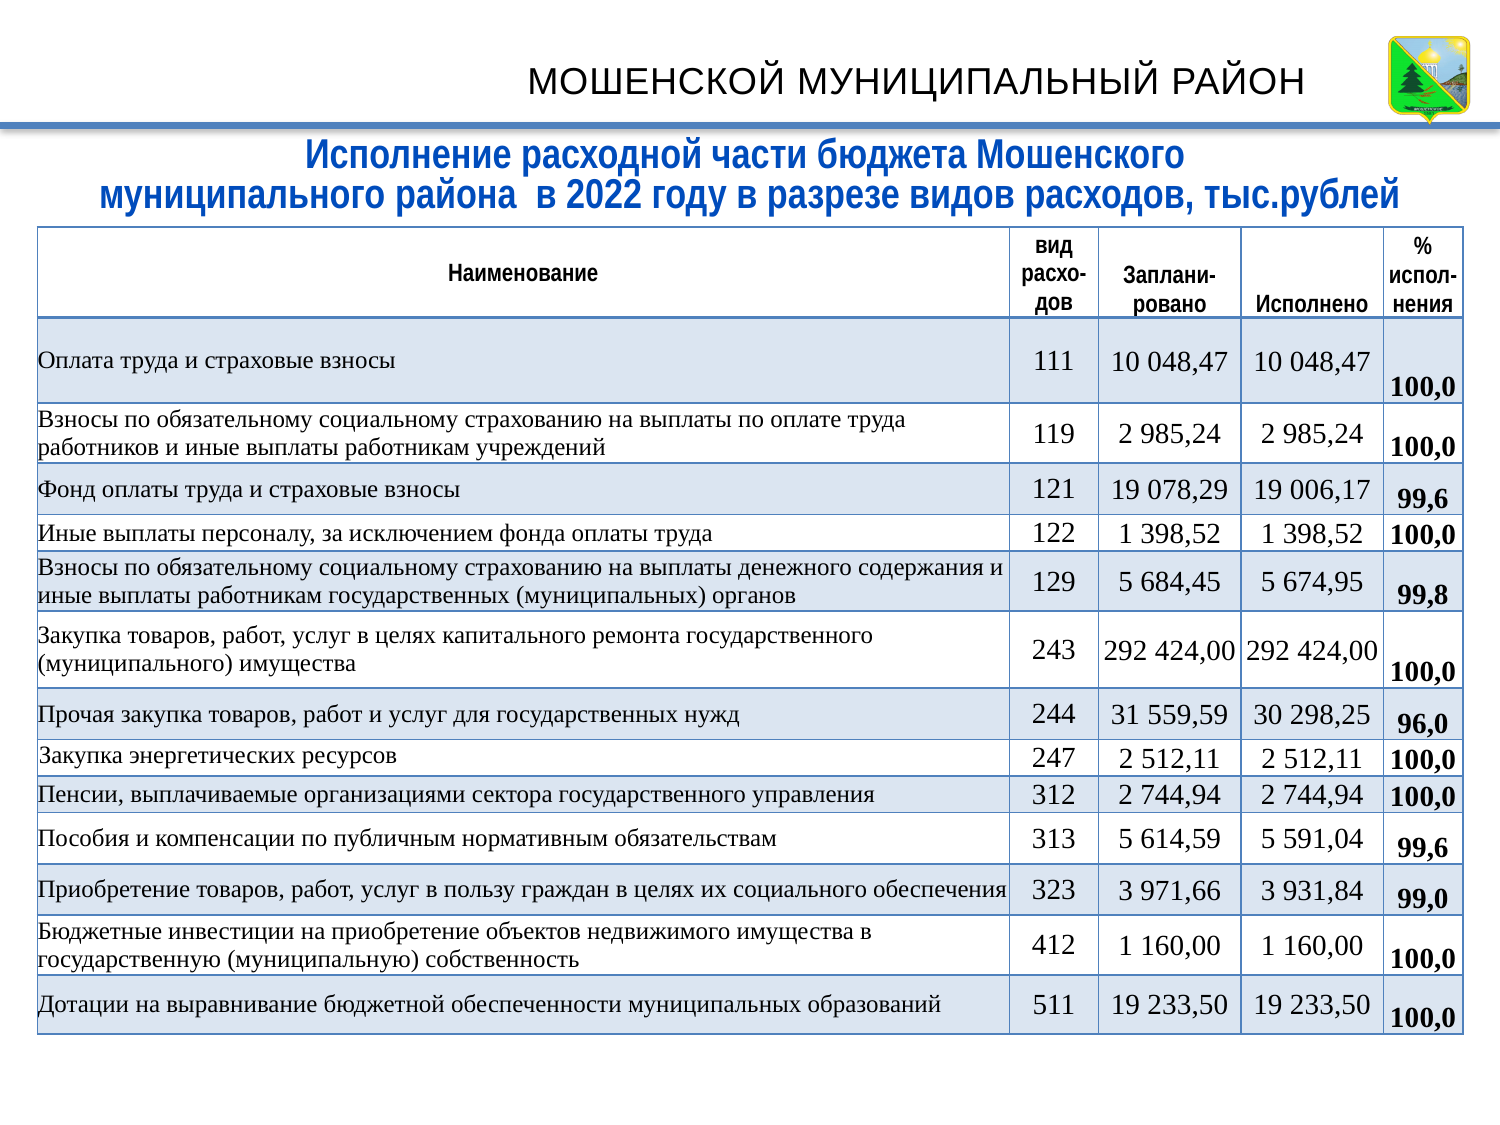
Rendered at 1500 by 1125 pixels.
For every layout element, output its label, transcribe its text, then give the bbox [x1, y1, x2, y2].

table_cell 99,0 [1384, 865, 1462, 914]
table_cell 1 398,52 [1242, 515, 1383, 550]
table_header вид расхо-дов [1010, 228, 1098, 316]
table_cell 19 233,50 [1242, 976, 1383, 1033]
table_cell 313 [1010, 813, 1098, 863]
table_cell 1 398,52 [1099, 515, 1240, 550]
table_cell 129 [1010, 552, 1098, 610]
table_cell 111 [1010, 319, 1098, 402]
table_cell Оплата труда и страховые взносы [38, 319, 1009, 402]
table_cell 243 [1010, 612, 1098, 687]
table_header Заплани-ровано [1099, 228, 1240, 316]
table_cell Бюджетные инвестиции на приобретение объектов недвижимого имущества в государственную (муниципальную) собственность [38, 916, 1009, 974]
picture [1387, 34, 1471, 126]
table_cell 511 [1010, 976, 1098, 1033]
table_cell Пенсии, выплачиваемые организациями сектора государственного управления [38, 777, 1009, 812]
table_cell 100,0 [1384, 319, 1462, 402]
table_cell 323 [1010, 865, 1098, 914]
table_cell 5 684,45 [1099, 552, 1240, 610]
table_cell 3 971,66 [1099, 865, 1240, 914]
table_cell 312 [1010, 777, 1098, 812]
table_cell 100,0 [1384, 916, 1462, 974]
table_cell 100,0 [1384, 404, 1462, 462]
table_cell 100,0 [1384, 976, 1462, 1033]
table_cell Взносы по обязательному социальному страхованию на выплаты денежного содержания и иные выплаты работникам государственных (муниципальных) органов [38, 552, 1009, 610]
table_cell 292 424,00 [1099, 612, 1240, 687]
table_header Исполнено [1242, 228, 1383, 316]
table_cell Дотации на выравнивание бюджетной обеспеченности муниципальных образований [38, 976, 1009, 1033]
table_cell 244 [1010, 689, 1098, 739]
table_cell Взносы по обязательному социальному страхованию на выплаты по оплате труда работников и иные выплаты работникам учреждений [38, 404, 1009, 462]
table_cell 31 559,59 [1099, 689, 1240, 739]
table_cell 2 744,94 [1242, 777, 1383, 812]
table_cell 100,0 [1384, 515, 1462, 550]
table_cell 100,0 [1384, 740, 1462, 775]
table_cell 119 [1010, 404, 1098, 462]
table_cell 5 674,95 [1242, 552, 1383, 610]
table_cell 3 931,84 [1242, 865, 1383, 914]
table_cell 30 298,25 [1242, 689, 1383, 739]
table_cell Пособия и компенсации по публичным нормативным обязательствам [38, 813, 1009, 863]
table_cell 2 985,24 [1242, 404, 1383, 462]
table_header % испол-нения [1384, 228, 1462, 316]
table_cell 19 006,17 [1242, 464, 1383, 514]
text_box МОШЕНСКОЙ МУНИЦИПАЛЬНЫЙ РАЙОН [512, 49, 1382, 110]
table_cell 10 048,47 [1242, 319, 1383, 402]
table_cell 96,0 [1384, 689, 1462, 739]
table_cell 292 424,00 [1242, 612, 1383, 687]
table_cell 412 [1010, 916, 1098, 974]
table_cell 1 160,00 [1099, 916, 1240, 974]
table_cell 1 160,00 [1242, 916, 1383, 974]
table_cell Приобретение товаров, работ, услуг в пользу граждан в целях их социального обеспечения [38, 865, 1009, 914]
table_cell 100,0 [1384, 612, 1462, 687]
table_cell 10 048,47 [1099, 319, 1240, 402]
table_cell 19 078,29 [1099, 464, 1240, 514]
table_cell 2 512,11 [1099, 740, 1240, 775]
table_cell Фонд оплаты труда и страховые взносы [38, 464, 1009, 514]
table_cell 99,6 [1384, 464, 1462, 514]
table_cell 247 [1010, 740, 1098, 775]
table_cell 121 [1010, 464, 1098, 514]
table_cell Прочая закупка товаров, работ и услуг для государственных нужд [38, 689, 1009, 739]
table_cell 122 [1010, 515, 1098, 550]
table_cell 2 512,11 [1242, 740, 1383, 775]
table_cell Закупка товаров, работ, услуг в целях капитального ремонта государственного (муниципального) имущества [38, 612, 1009, 687]
table_cell 5 591,04 [1242, 813, 1383, 863]
table_cell 2 985,24 [1099, 404, 1240, 462]
table_cell 100,0 [1384, 777, 1462, 812]
table_header Наименование [38, 228, 1009, 316]
table_cell 99,8 [1384, 552, 1462, 610]
text_box Исполнение расходной части бюджета Мошенского муниципального района в 2022 году в разрезе видов расходов, тыс.рублей [0, 136, 1500, 224]
table_cell Иные выплаты персоналу, за исключением фонда оплаты труда [38, 515, 1009, 550]
table_cell 5 614,59 [1099, 813, 1240, 863]
table_cell 19 233,50 [1099, 976, 1240, 1033]
table_cell 2 744,94 [1099, 777, 1240, 812]
table_cell Закупка энергетических ресурсов [38, 740, 1009, 775]
table_cell 99,6 [1384, 813, 1462, 863]
